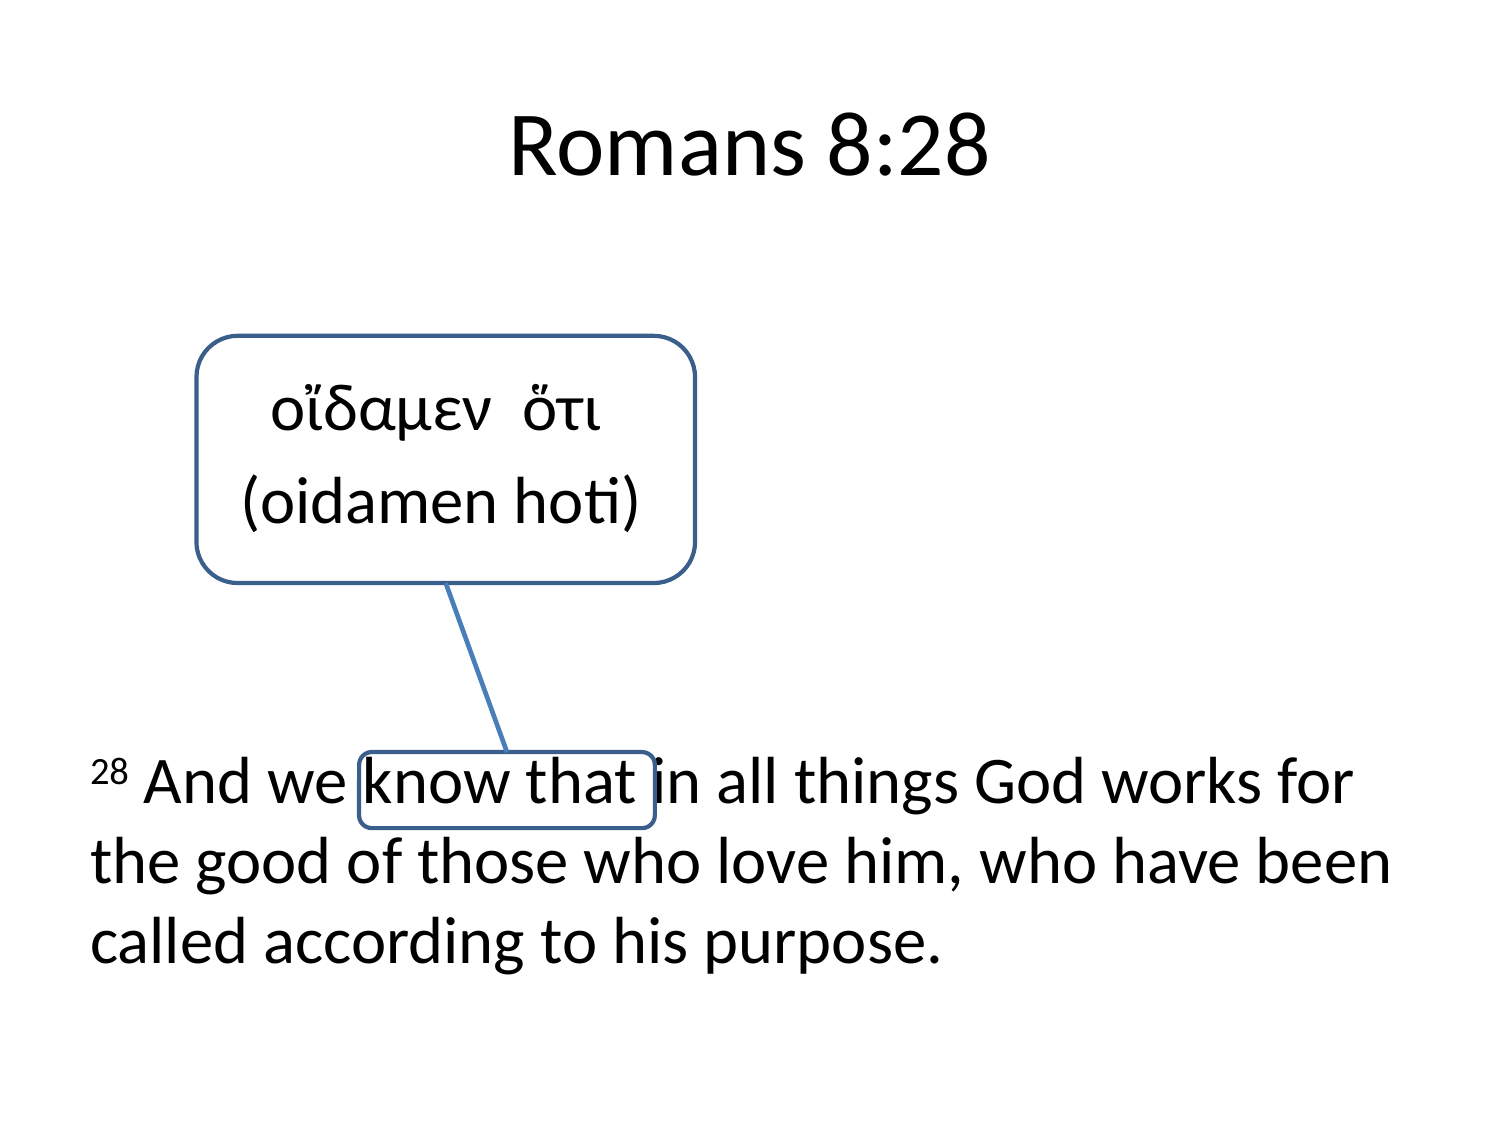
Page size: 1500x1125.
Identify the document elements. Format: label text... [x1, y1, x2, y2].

text_box [194, 333, 698, 586]
list οἴδαμεν ὅτι (oidamen hoti) 28 And we know that in all things God works for the good of those who love him, who have been called according to his purpose. [75, 262, 1425, 1005]
text_box [356, 749, 657, 831]
title Romans 8:28 [75, 45, 1425, 233]
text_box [445, 582, 508, 753]
